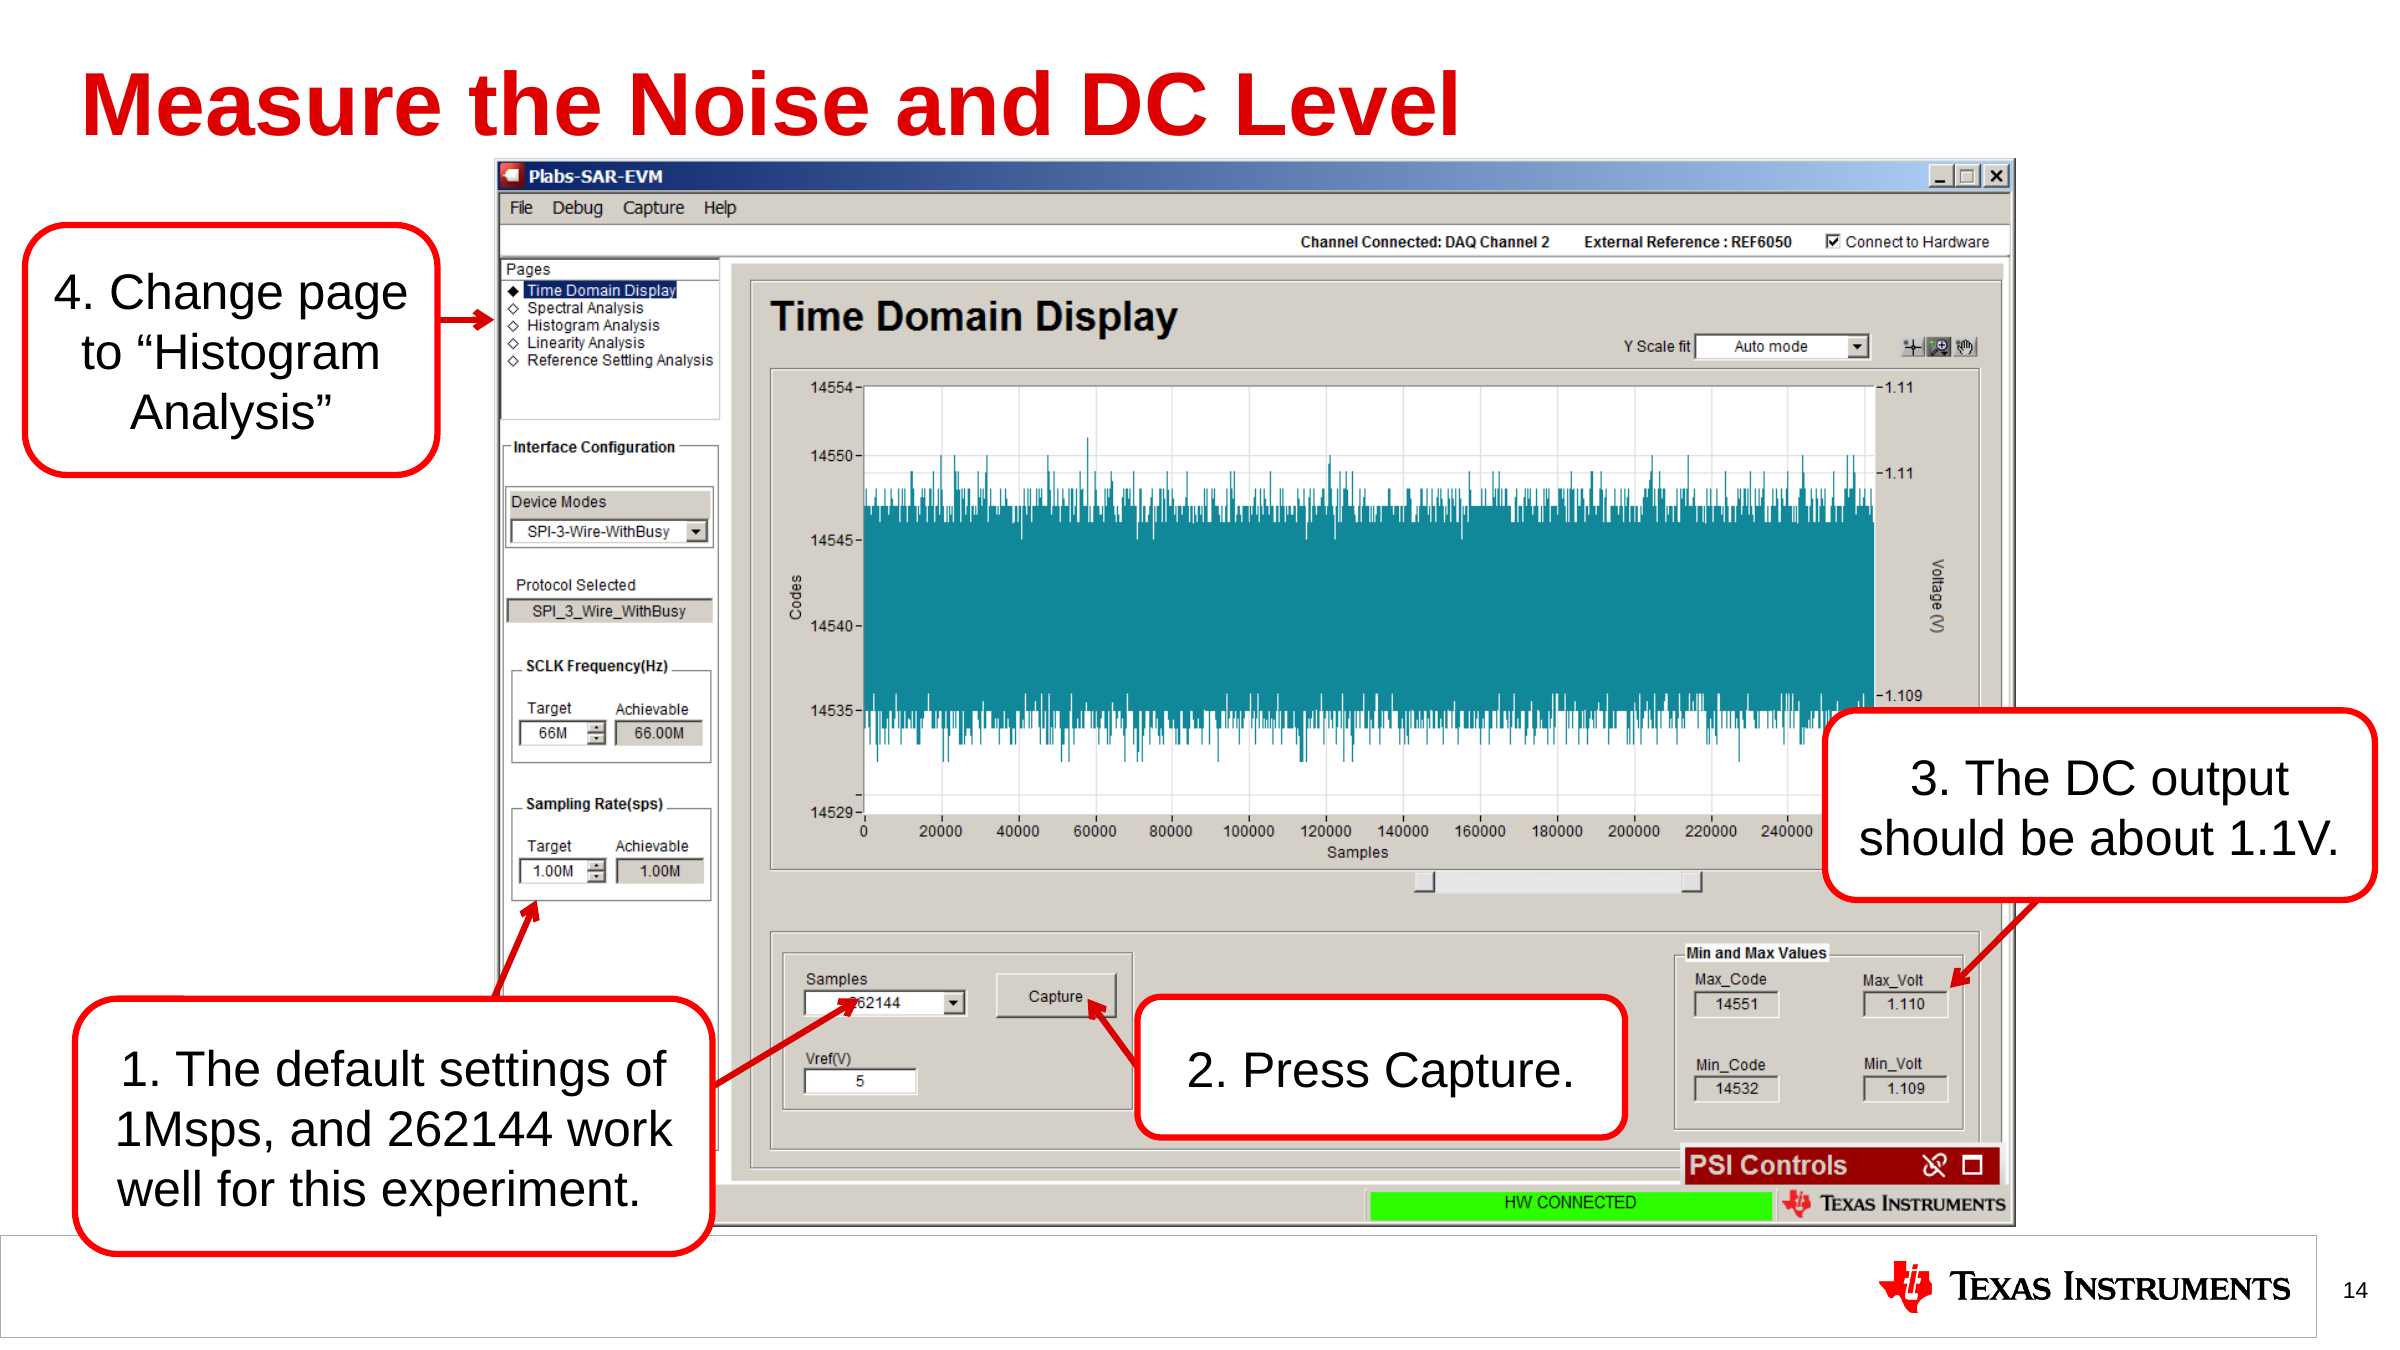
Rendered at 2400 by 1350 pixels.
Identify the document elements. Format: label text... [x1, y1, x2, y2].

text_box 4. Change page to “Histogram Analysis” [22, 222, 440, 478]
title Measure the Noise and DC Level [60, 27, 2282, 189]
text_box 1. The default settings of 1Msps, and 262144 work well for this experiment. [72, 996, 708, 1257]
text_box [665, 998, 860, 1115]
picture [1879, 1307, 2290, 1313]
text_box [1949, 887, 2051, 989]
text_box 3. The DC output should be about 1.1V. [2020, 708, 2378, 903]
picture [1879, 1261, 2290, 1265]
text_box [494, 899, 537, 997]
slide_number 14 [1828, 1265, 2389, 1307]
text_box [1087, 998, 1138, 1068]
picture [494, 157, 2016, 1228]
